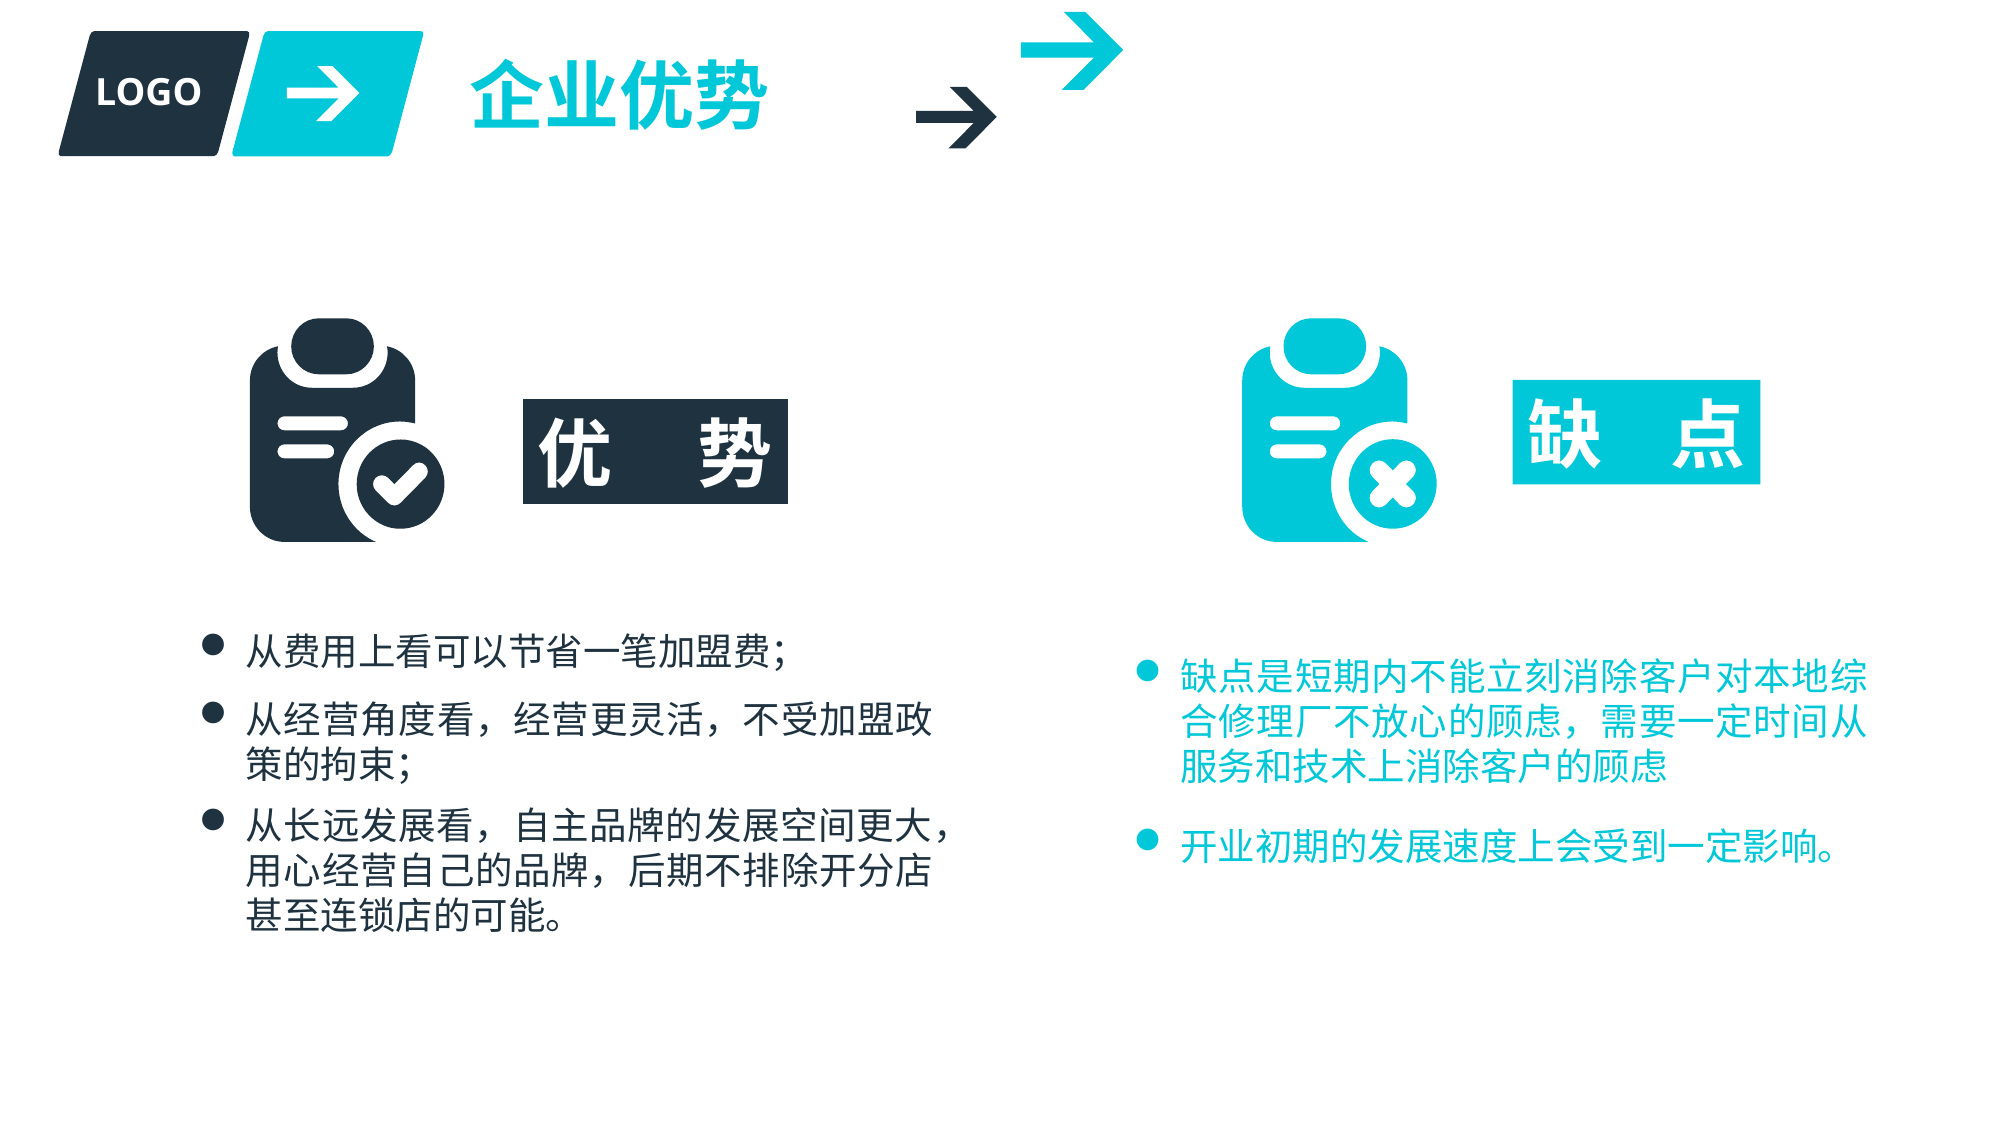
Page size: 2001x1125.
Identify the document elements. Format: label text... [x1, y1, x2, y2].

text_box [1242, 346, 1408, 542]
text_box 缺点是短期内不能立刻消除客户对本地综合修理厂不放心的顾虑，需要一定时间从服务和技术上消除客户的顾虑 [1118, 645, 1883, 796]
text_box 从长远发展看，自主品牌的发展空间更大，用心经营自己的品牌，后期不排除开分店甚至连锁店的可能。 [184, 794, 949, 945]
text_box [1020, 11, 1124, 90]
text_box [1348, 439, 1437, 529]
text_box [291, 318, 374, 375]
text_box 优 势 [523, 399, 788, 504]
text_box 企业优势 [454, 41, 1074, 147]
text_box [1283, 318, 1367, 375]
text_box [356, 439, 445, 529]
text_box 开业初期的发展速度上会受到一定影响。 [1118, 815, 1883, 875]
text_box [249, 346, 416, 542]
text_box 从费用上看可以节省一笔加盟费； [184, 620, 949, 680]
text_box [58, 31, 424, 157]
text_box 缺 点 [1512, 379, 1761, 485]
text_box 从经营角度看，经营更灵活，不受加盟政策的拘束； [184, 688, 949, 793]
text_box [916, 86, 997, 149]
